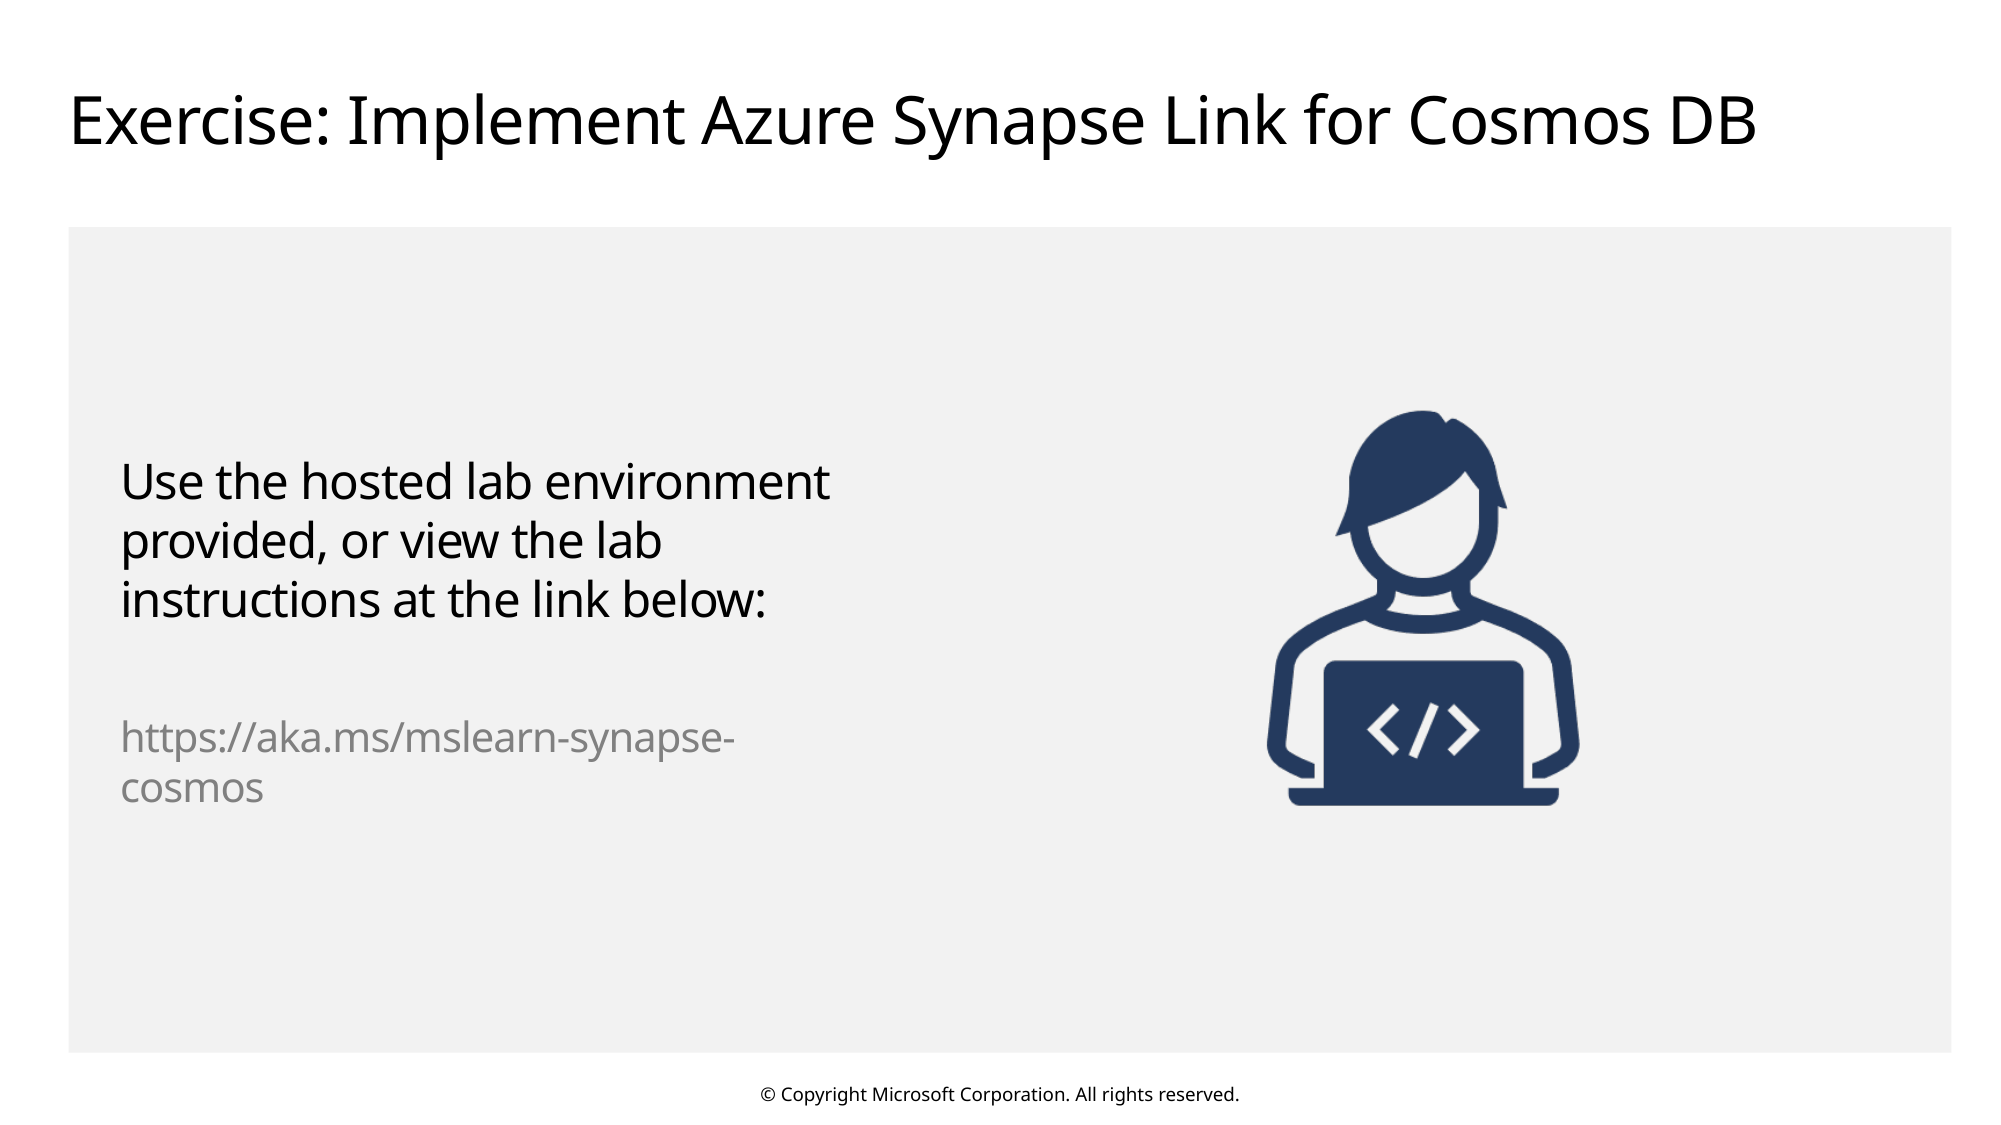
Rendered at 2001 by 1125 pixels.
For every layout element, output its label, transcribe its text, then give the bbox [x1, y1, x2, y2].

title Exercise: Implement Azure Synapse Link for Cosmos DB [68, 72, 1930, 184]
picture [1201, 369, 1647, 815]
list Use the hosted lab environment provided, or view the lab instructions at the link below: https://aka.ms/mslearn-synapse-cosmos [120, 442, 883, 781]
text_box [68, 226, 1952, 1053]
